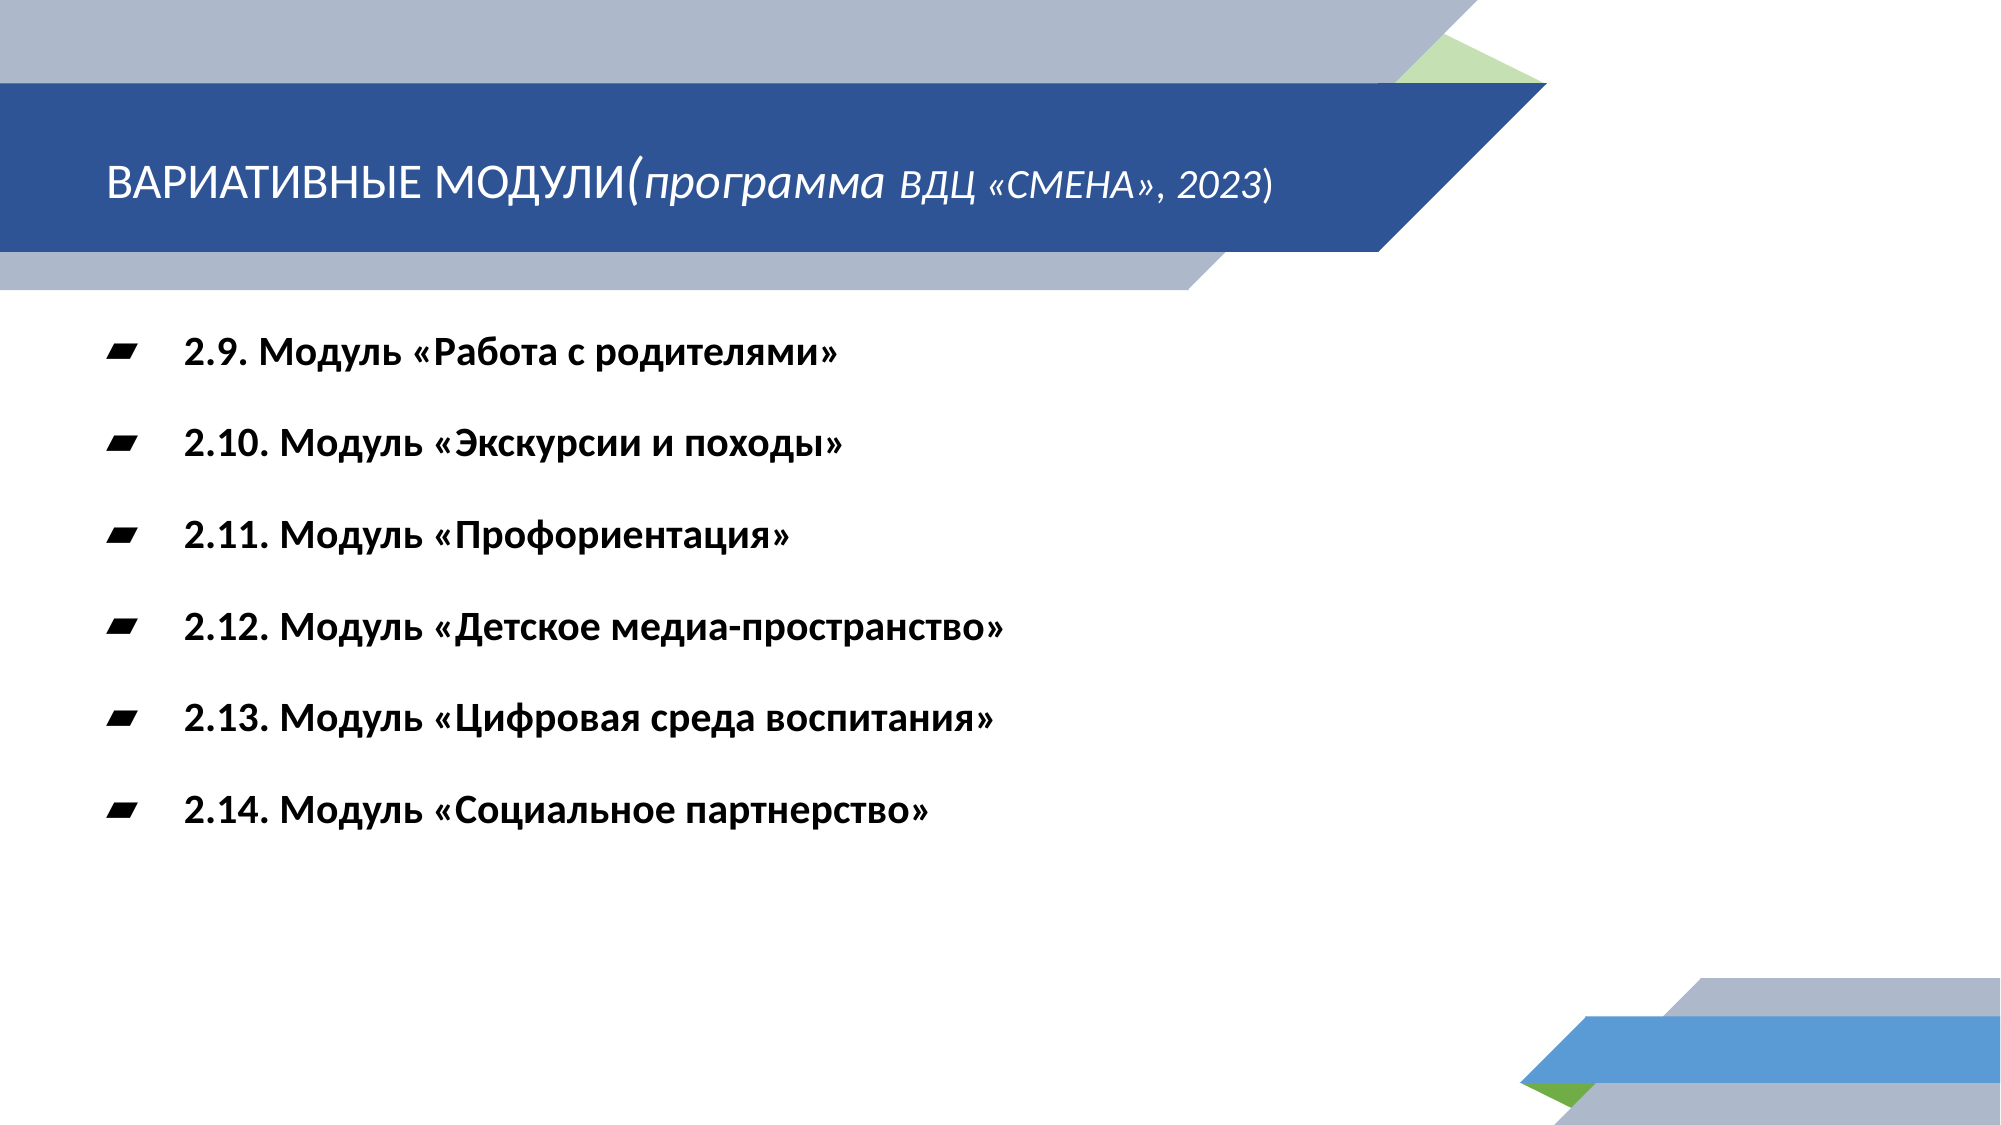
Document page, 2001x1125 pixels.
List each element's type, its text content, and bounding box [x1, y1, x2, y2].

list ВАРИАТИВНЫЕ МОДУЛИ(программа ВДЦ «СМЕНА», 2023) 2.9. Модуль «Работа с родителями» 2.10. Модуль «Экскурсии и походы» 2.11. Модуль «Профориентация» 2.12. Модуль «Детское медиа-пространство» 2.13. Модуль «Цифровая среда воспитания» 2.14. Модуль «Социальное партнерство» [68, 56, 1922, 1103]
